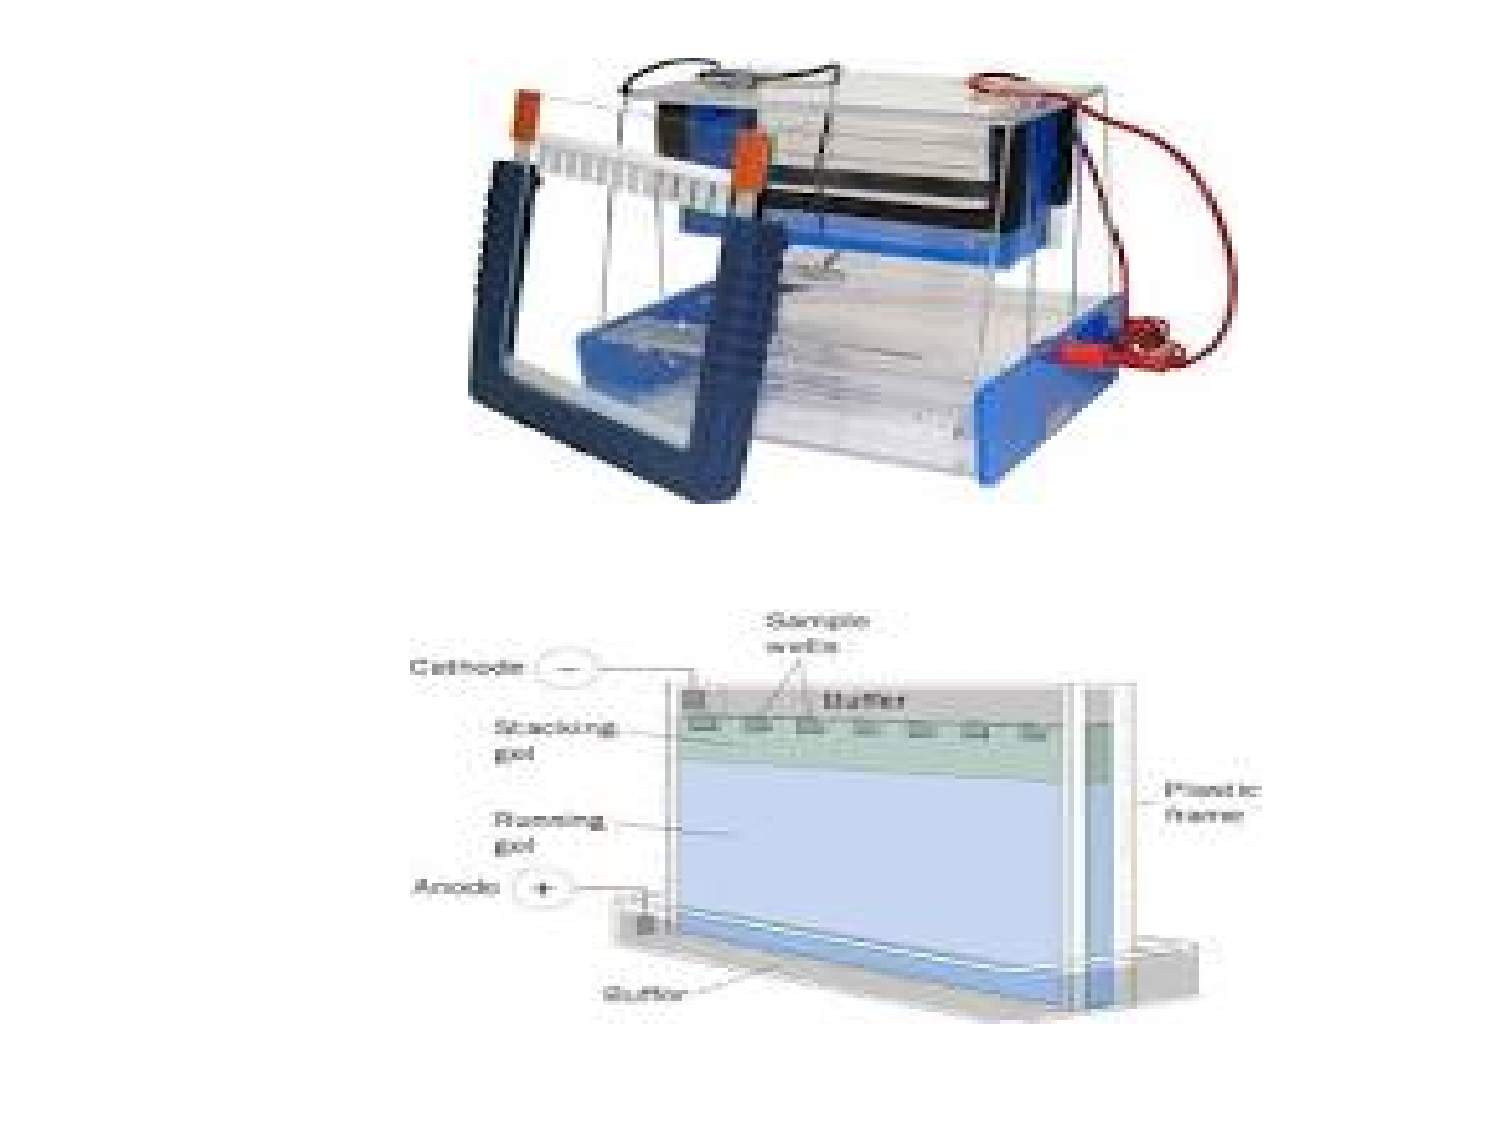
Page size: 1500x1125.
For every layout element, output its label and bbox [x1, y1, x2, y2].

picture [468, 58, 1238, 505]
picture [409, 609, 1262, 1024]
